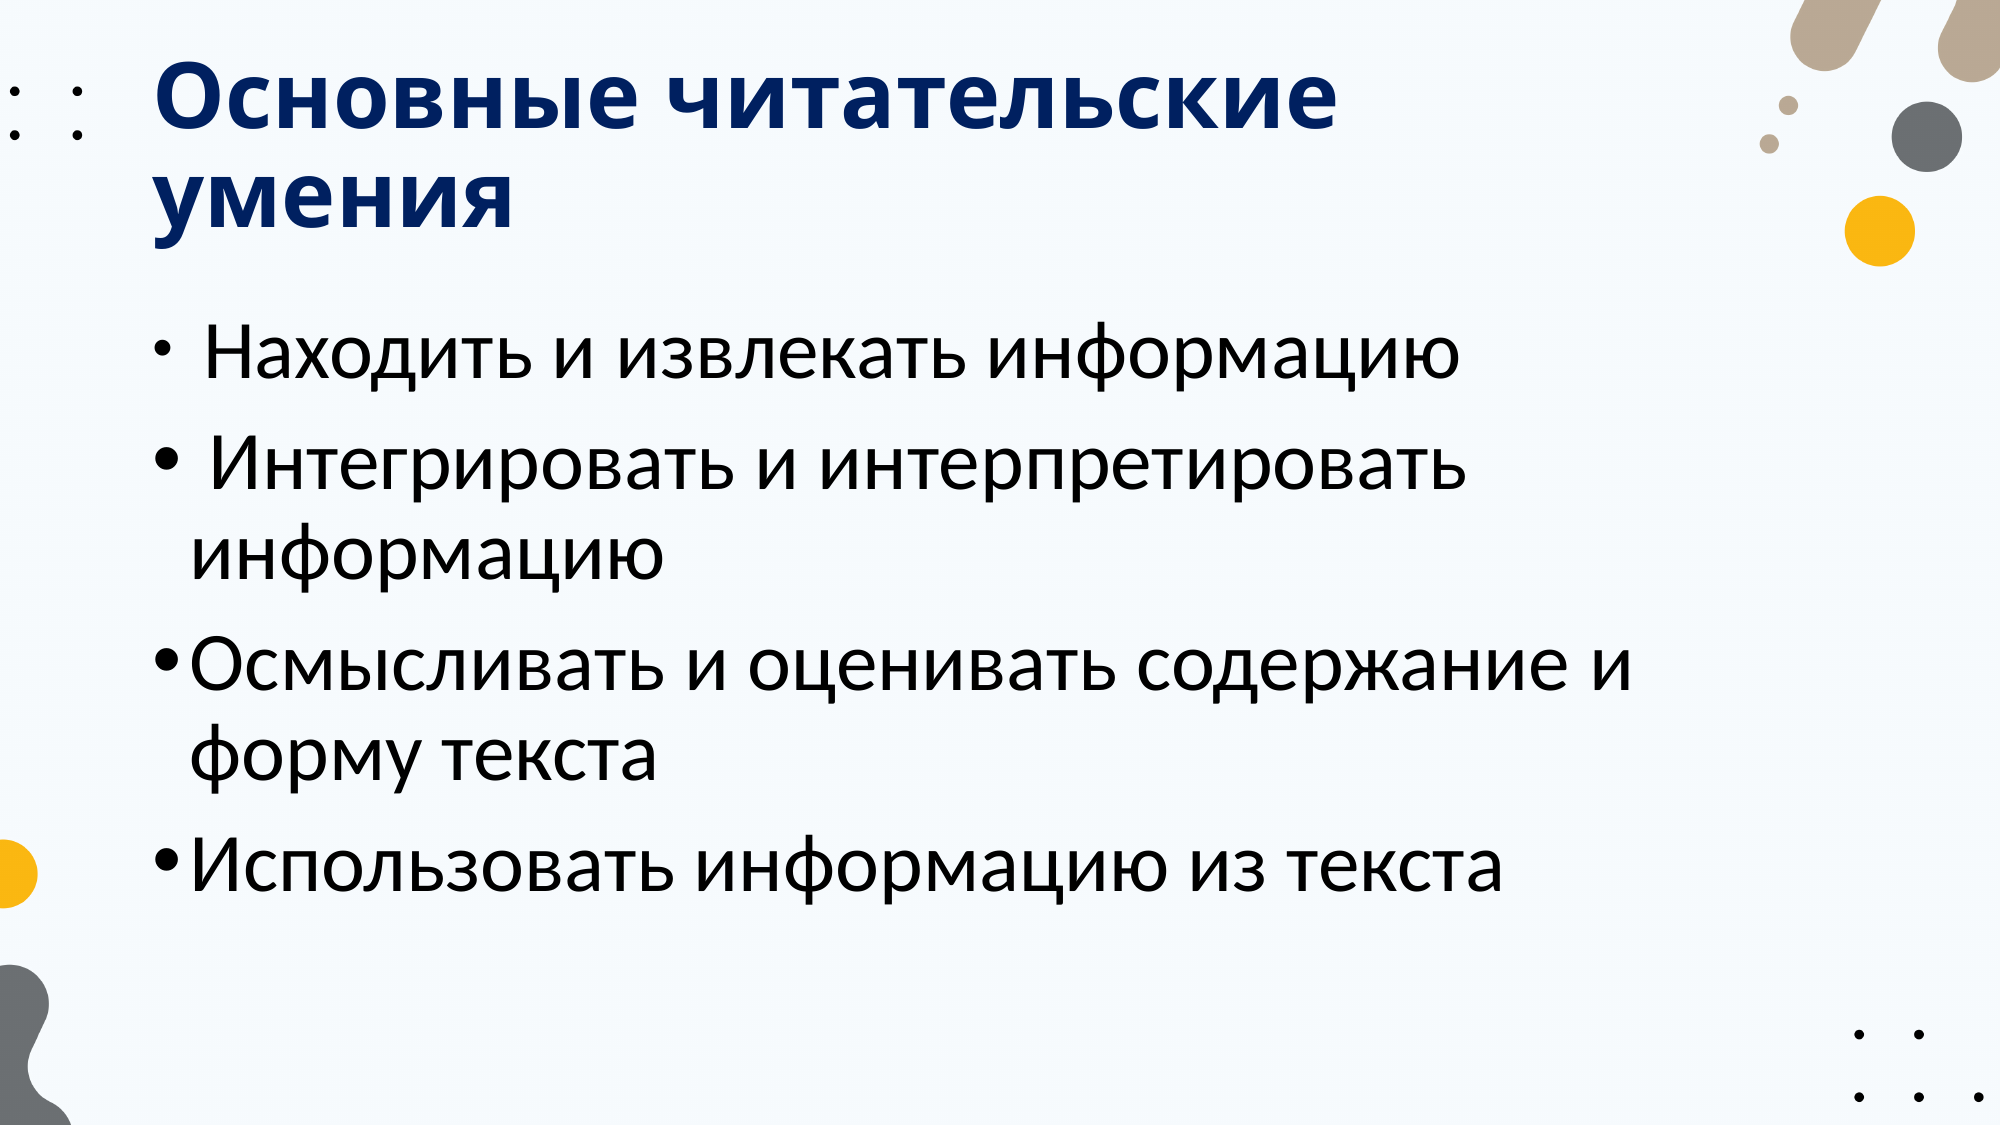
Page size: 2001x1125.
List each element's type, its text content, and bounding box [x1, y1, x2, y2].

picture [0, 0, 2000, 1125]
list Находить и извлекать информацию Интегрировать и интерпретировать информацию Осмысливать и оценивать содержание и форму текста Использовать информацию из текста [137, 299, 1863, 1014]
title Основные читательские умения [137, 84, 1863, 212]
